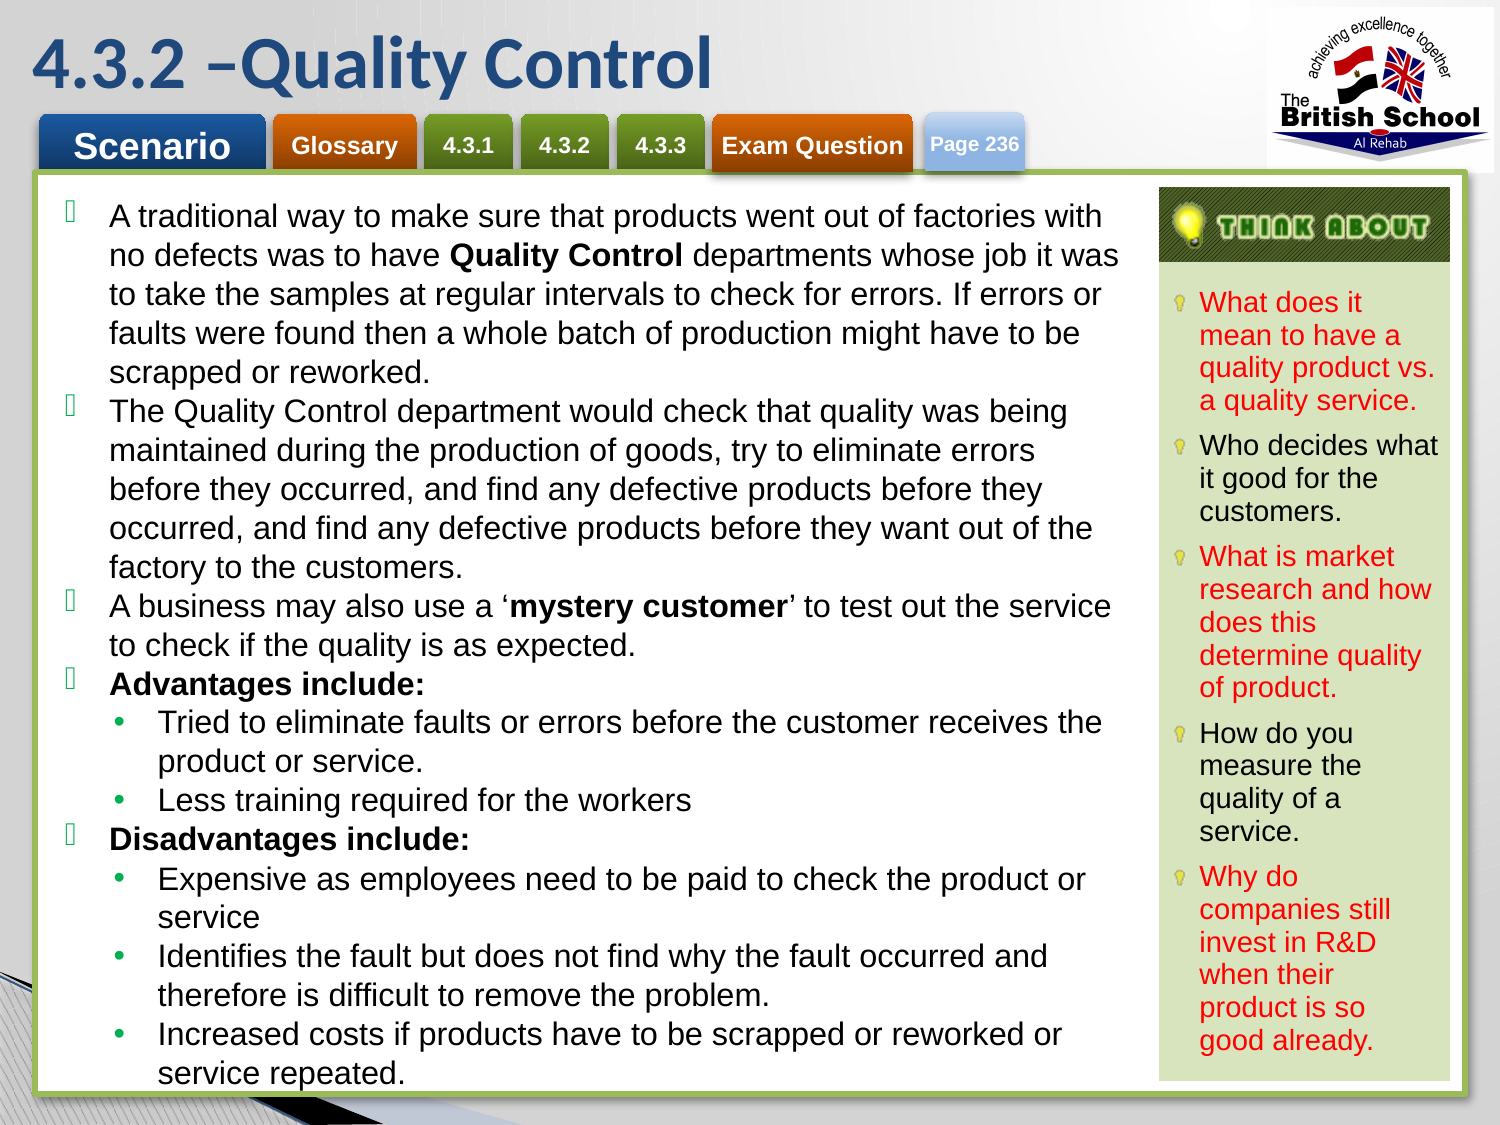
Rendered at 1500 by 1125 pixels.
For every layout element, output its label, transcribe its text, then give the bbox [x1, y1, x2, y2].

picture [1170, 546, 1188, 567]
picture [1170, 291, 1188, 313]
picture [1171, 198, 1435, 255]
text_box A traditional way to make sure that products went out of factories with no defects was to have Quality Control departments whose job it was to take the samples at regular intervals to check for errors. If errors or faults were found then a whole batch of production might have to be scrapped or reworked. The Quality Control department would check that quality was being maintained during the production of goods, try to eliminate errors before they occurred, and find any defective products before they occurred, and find any defective products before they want out of the factory to the customers. A business may also use a ‘mystery customer’ to test out the service to check if the quality is as expected. Advantages include: Tried to eliminate faults or errors before the customer receives the product or service. Less training required for the workers Disadvantages include: Expensive as employees need to be paid to check the product or service Identifies the fault but does not find why the fault occurred and therefore is difficult to remove the problem. Increased costs if products have to be scrapped or reworked or service repeated. [50, 187, 1144, 1099]
title 4.3.2 –Quality Control [17, 7, 1300, 110]
picture [281, 1114, 303, 1125]
table_header [1159, 187, 1450, 262]
picture [1170, 435, 1188, 456]
picture [1267, 7, 1495, 173]
picture [1170, 866, 1188, 887]
text_box Page 236 [924, 112, 1025, 172]
picture [1170, 722, 1188, 744]
table_cell What does it mean to have a quality product vs. a quality service. Who decides what it good for the customers. What is market research and how does this determine quality of product. How do you measure the quality of a service. Why do companies still invest in R&D when their product is so good already. [1159, 262, 1450, 1081]
